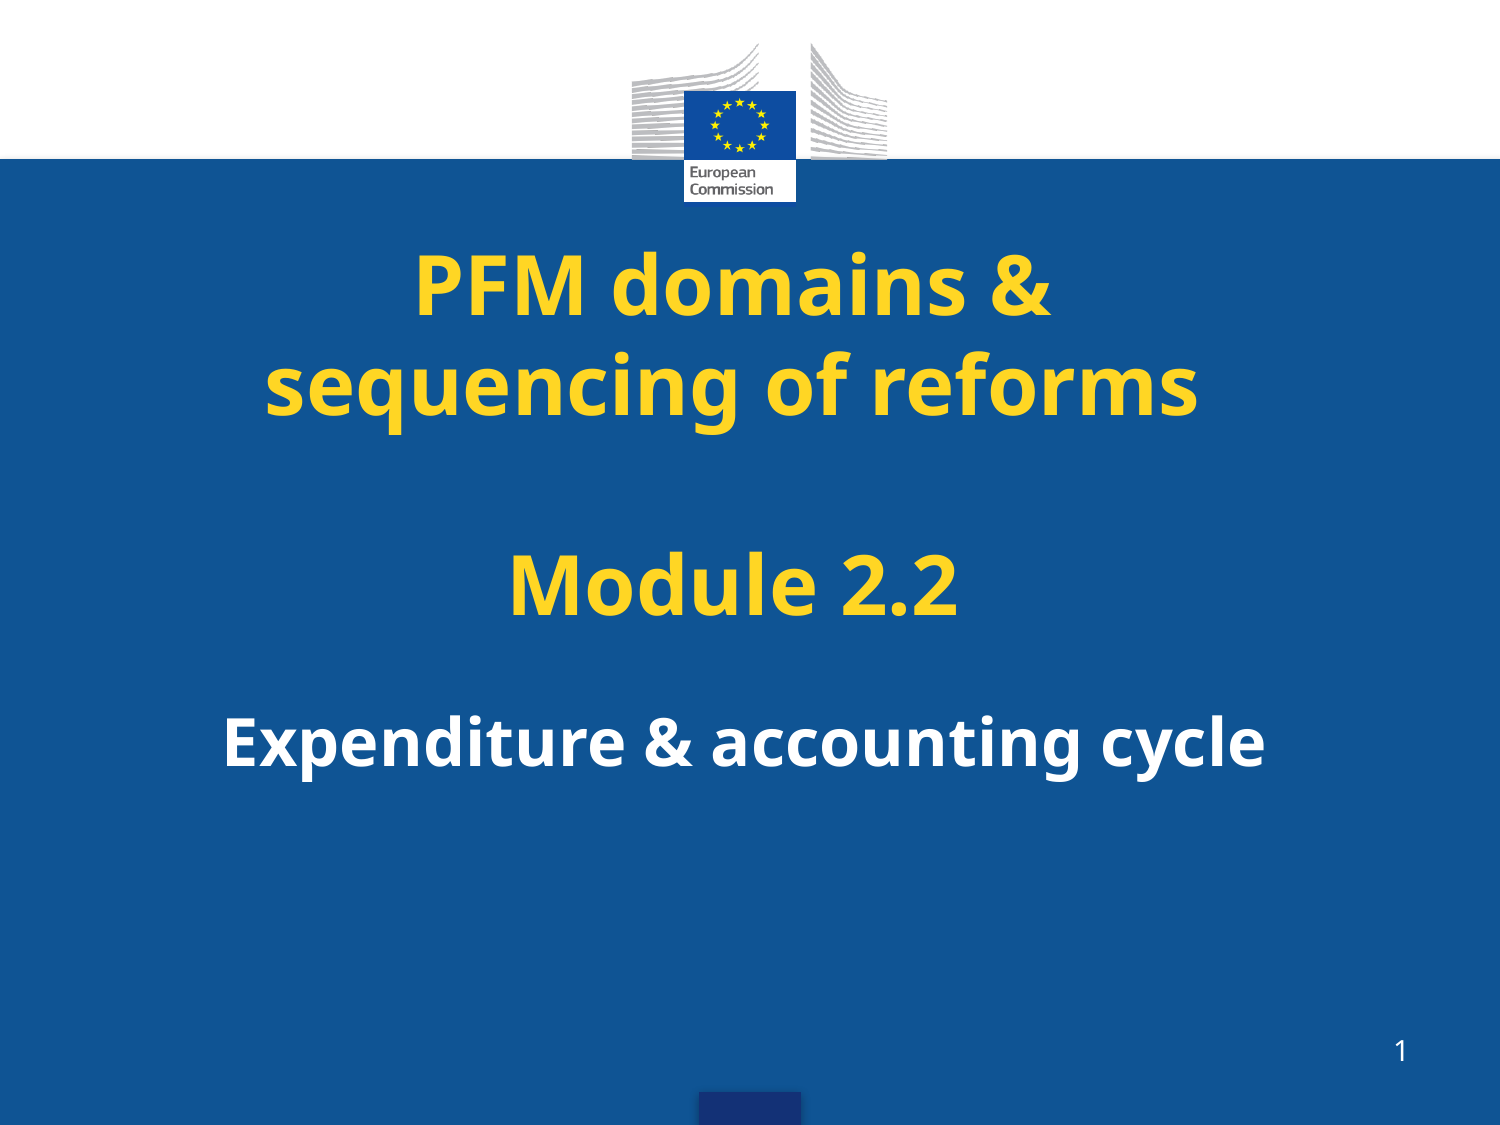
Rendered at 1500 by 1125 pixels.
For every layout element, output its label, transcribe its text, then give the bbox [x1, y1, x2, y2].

slide_number 1 [1074, 1024, 1426, 1103]
title PFM domains & sequencing of reforms Module 2.2 [218, 231, 1247, 634]
subtitle Expenditure & accounting cycle [64, 692, 1425, 894]
